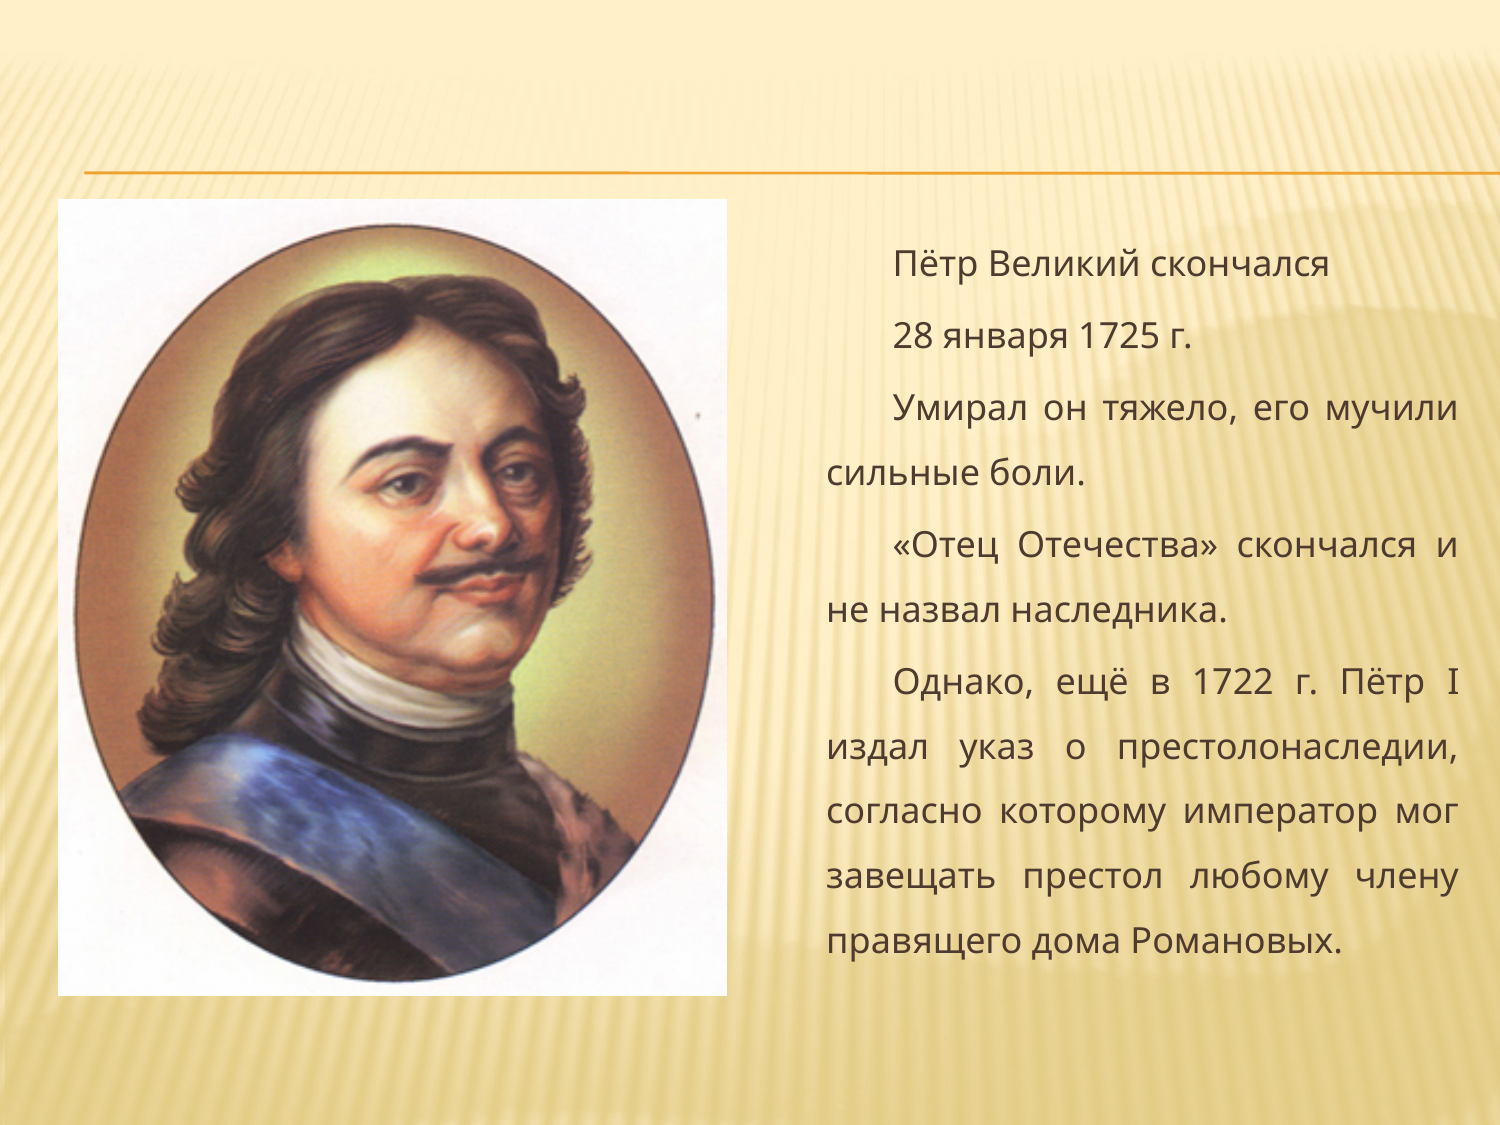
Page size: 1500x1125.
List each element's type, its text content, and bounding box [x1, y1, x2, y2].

list Пётр Великий скончался 28 января 1725 г. Умирал он тяжело, его мучили сильные боли. «Отец Отечества» скончался и не назвал наследника. Однако, ещё в 1722 г. Пётр I издал указ о престолонаследии, согласно которому император мог завещать престол любому члену правящего дома Романовых. [761, 210, 1475, 986]
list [58, 198, 727, 997]
